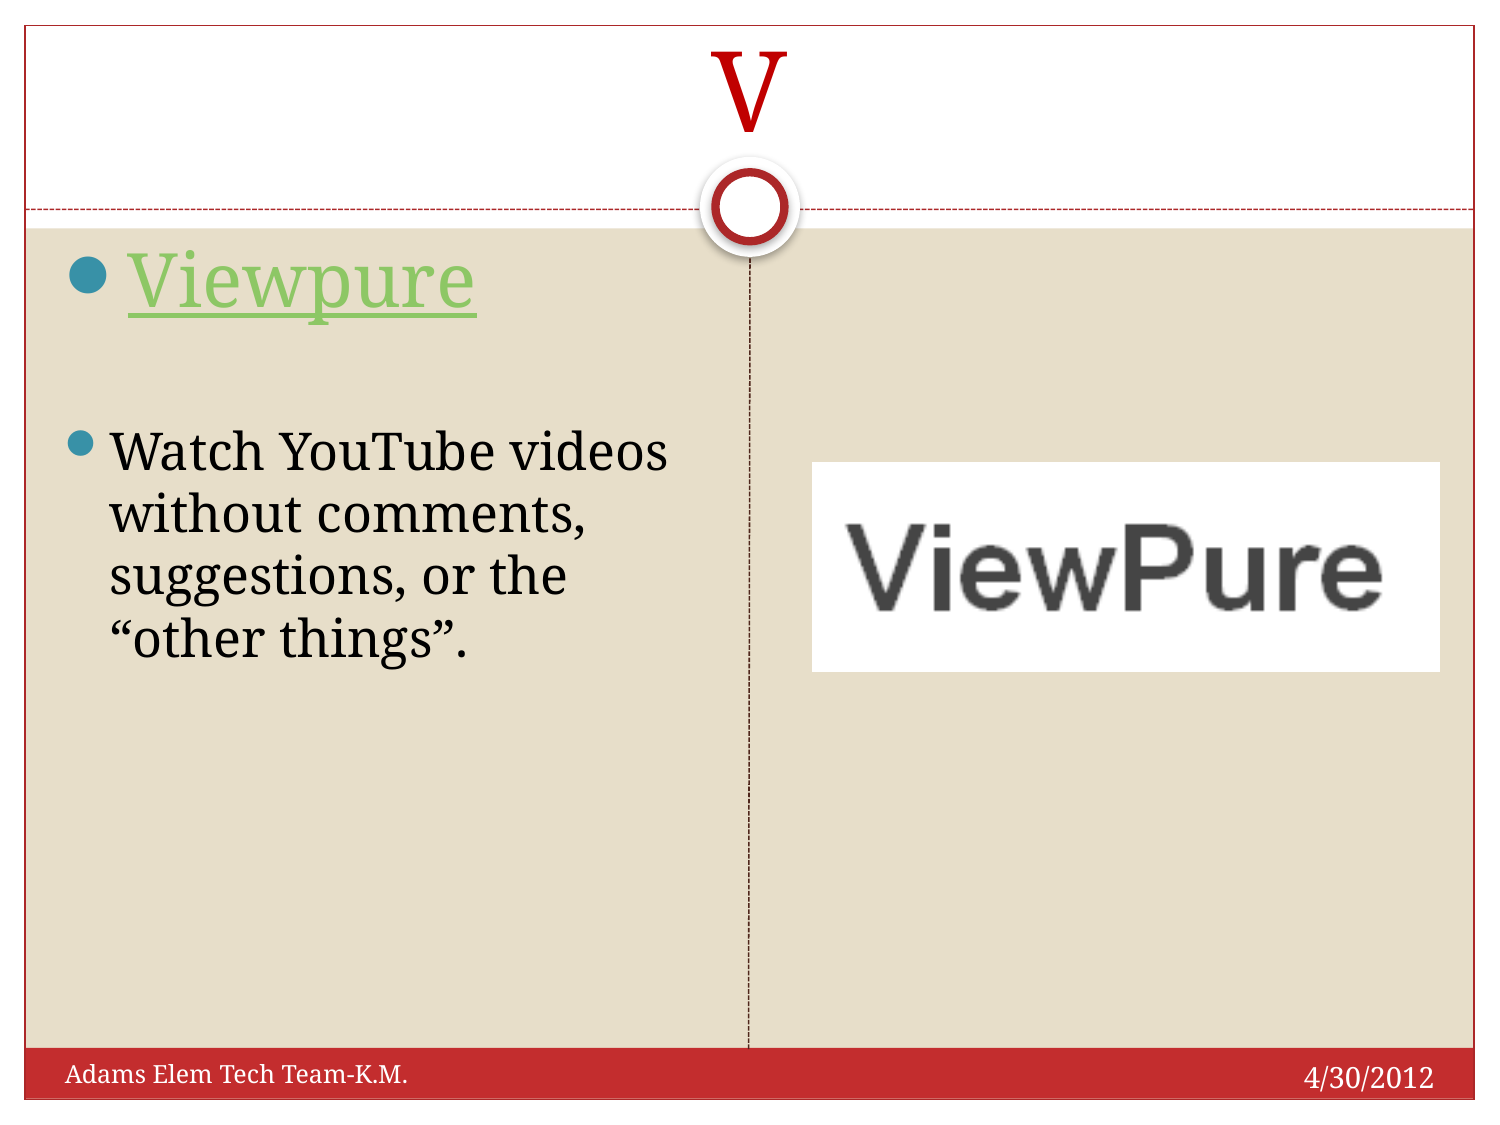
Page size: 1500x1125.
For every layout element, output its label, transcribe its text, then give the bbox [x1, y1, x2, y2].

list Viewpure Watch YouTube videos without comments, suggestions, or the “other things”. [49, 224, 712, 993]
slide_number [950, 1051, 1450, 1112]
footer Adams Elem Tech Team-K.M. [50, 1051, 638, 1112]
title V [49, 37, 1450, 162]
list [812, 462, 1440, 672]
